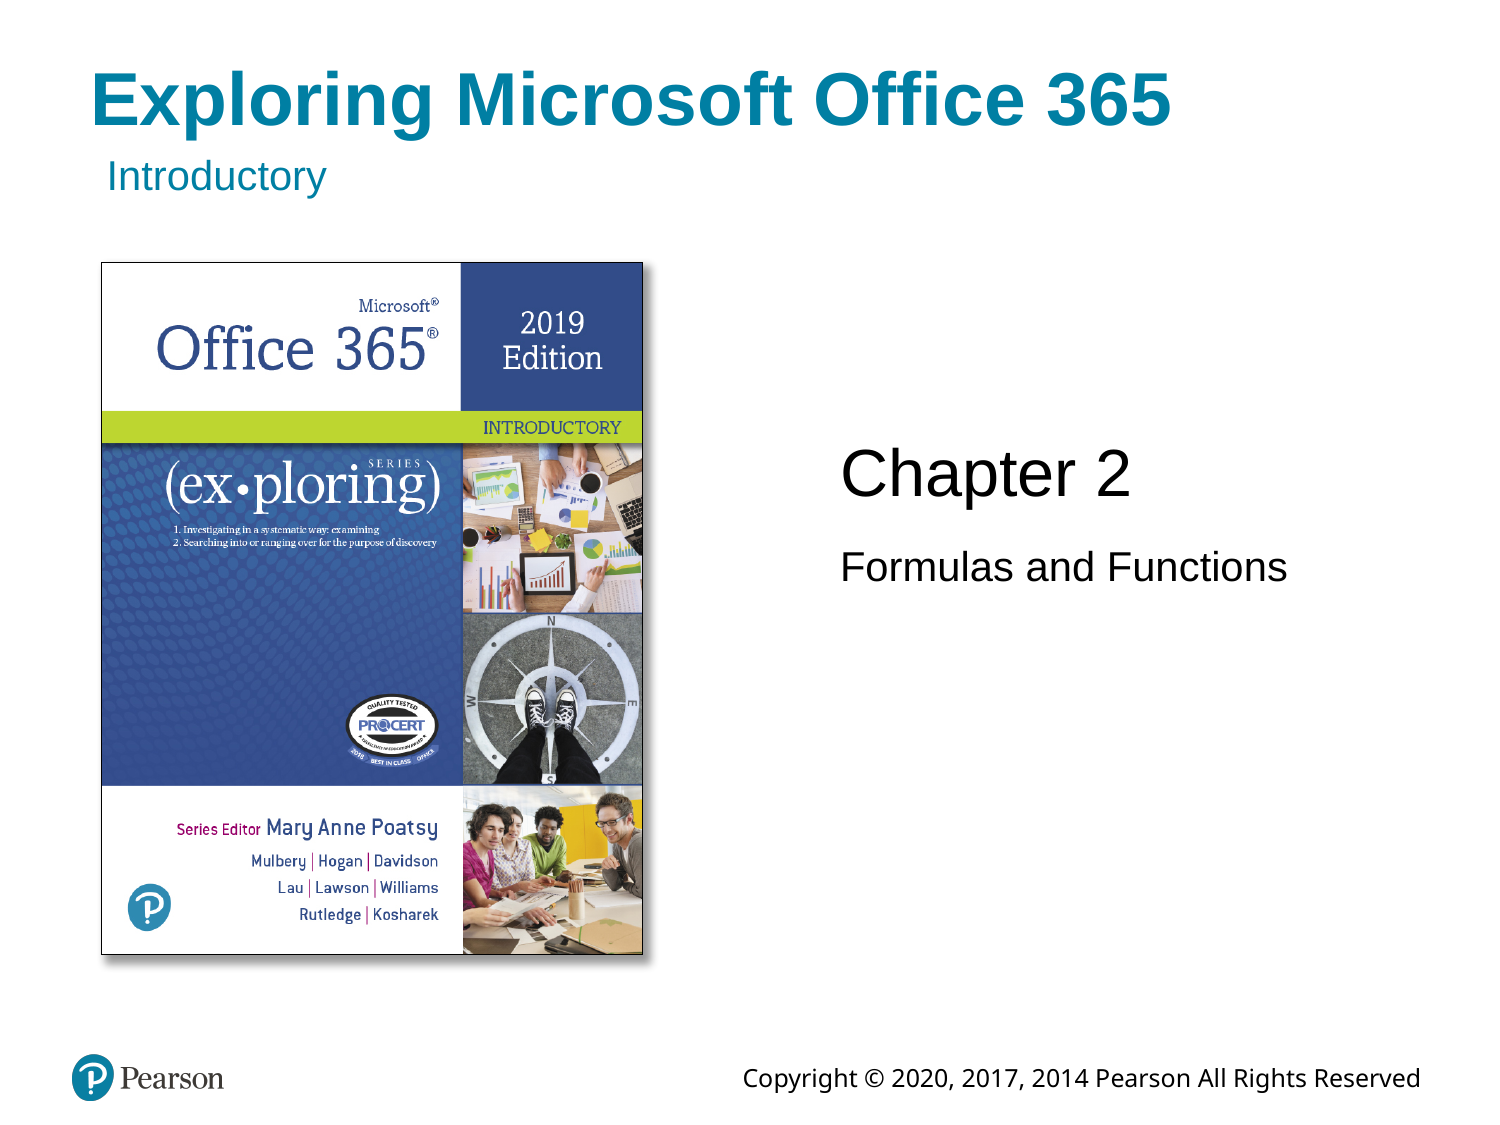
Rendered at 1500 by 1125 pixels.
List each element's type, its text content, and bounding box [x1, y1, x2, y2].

picture [98, 1054, 224, 1101]
title Exploring Microsoft Office 365 [75, 35, 1425, 133]
picture [80, 1063, 106, 1088]
list Introductory [75, 133, 1425, 213]
picture [72, 1087, 83, 1101]
picture [101, 262, 643, 955]
list Formulas and Functions [825, 525, 1425, 1005]
list Chapter 2 [825, 262, 1425, 525]
picture [72, 1054, 88, 1070]
